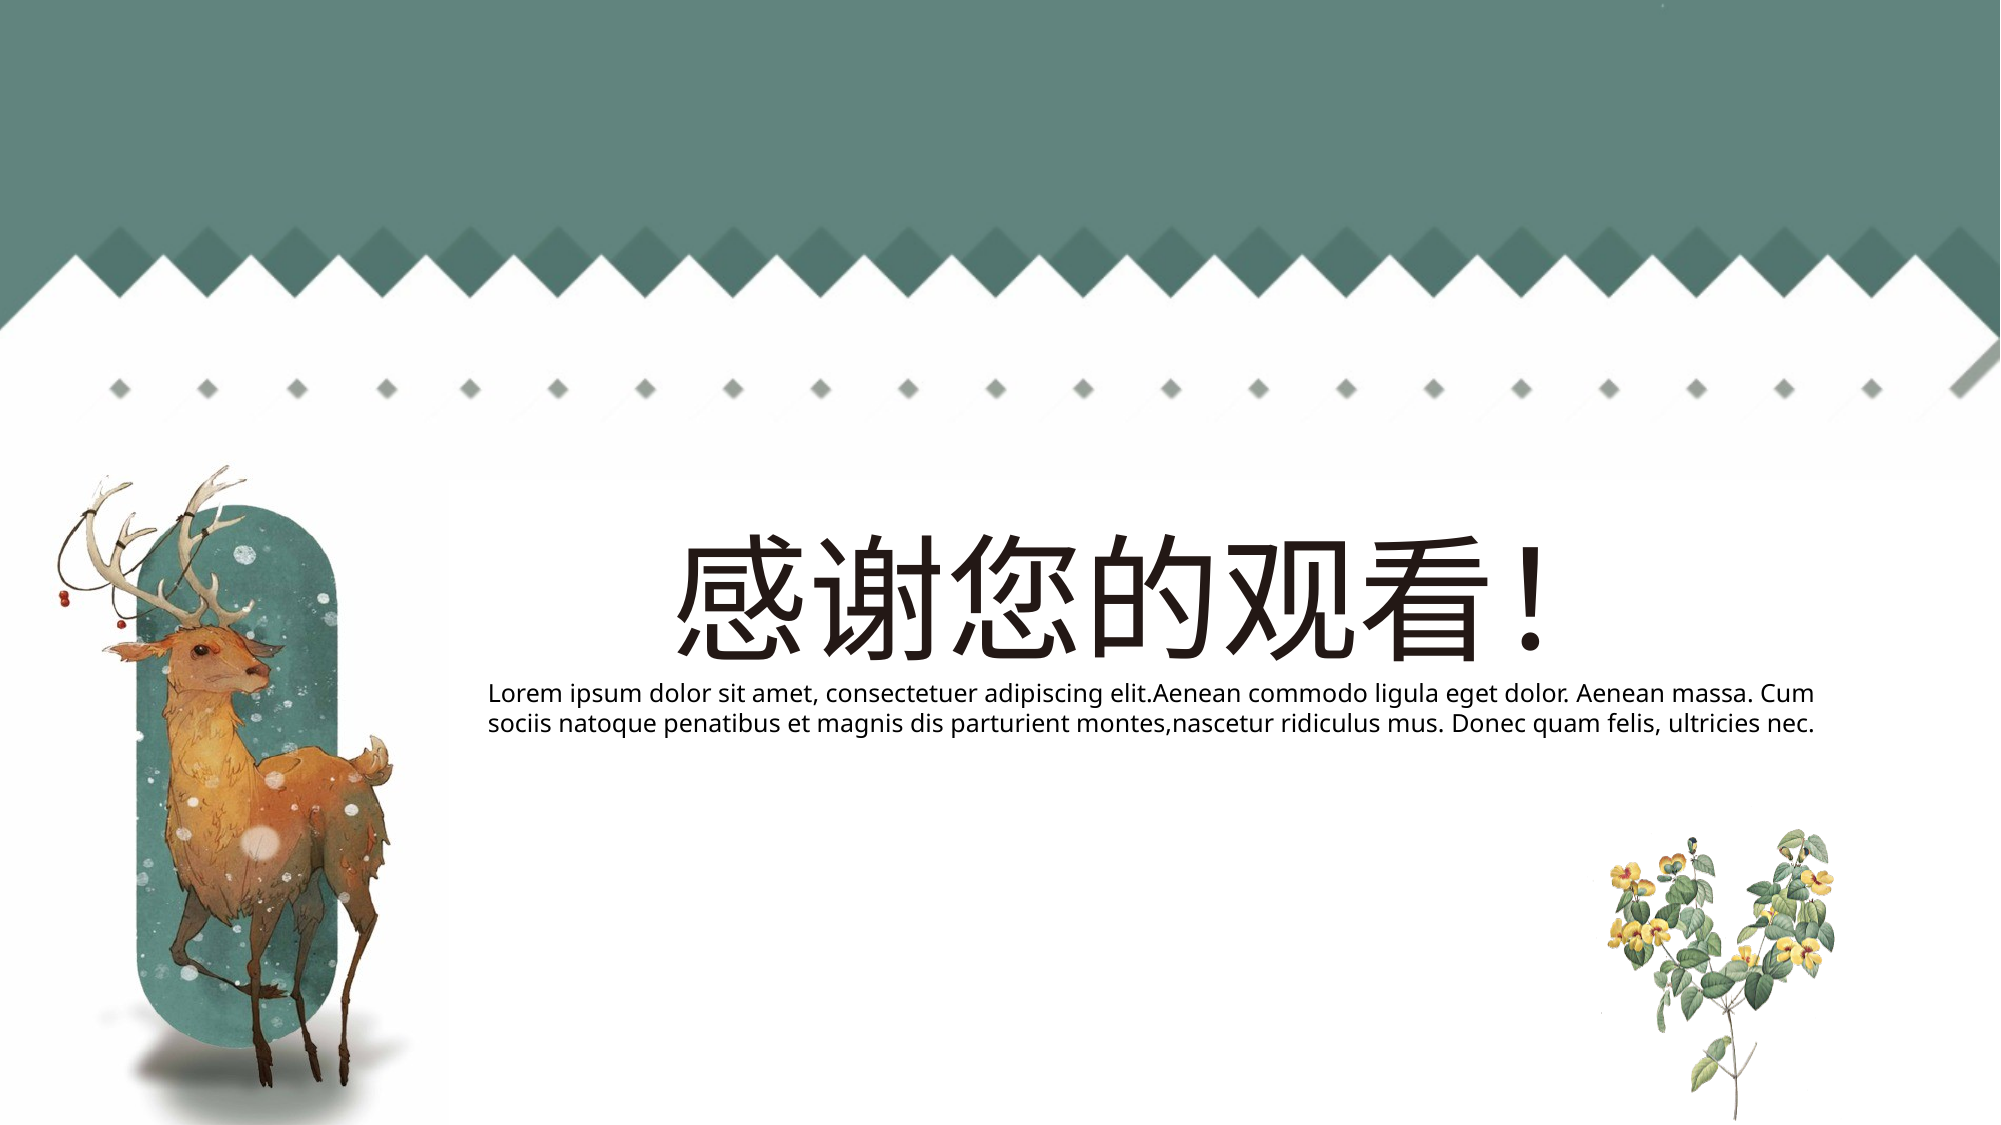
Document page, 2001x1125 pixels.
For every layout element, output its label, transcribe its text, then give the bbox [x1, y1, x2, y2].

picture [0, 0, 1997, 1125]
text_box 感谢您的观看！ [1236, 472, 1649, 670]
picture [1570, 782, 1880, 1125]
text_box Lorem ipsum dolor sit amet, consectetuer adipiscing elit.Aenean commodo ligula eget dolor. Aenean massa. Cum sociis natoque penatibus et magnis dis parturient montes,nascetur ridiculus mus. Donec quam felis, ultricies nec. [456, 670, 756, 746]
text_box 感谢您的观看！ [656, 472, 756, 670]
text_box Lorem ipsum dolor sit amet, consectetuer adipiscing elit.Aenean commodo ligula eget dolor. Aenean massa. Cum sociis natoque penatibus et magnis dis parturient montes,nascetur ridiculus mus. Donec quam felis, ultricies nec. [1236, 670, 1850, 746]
